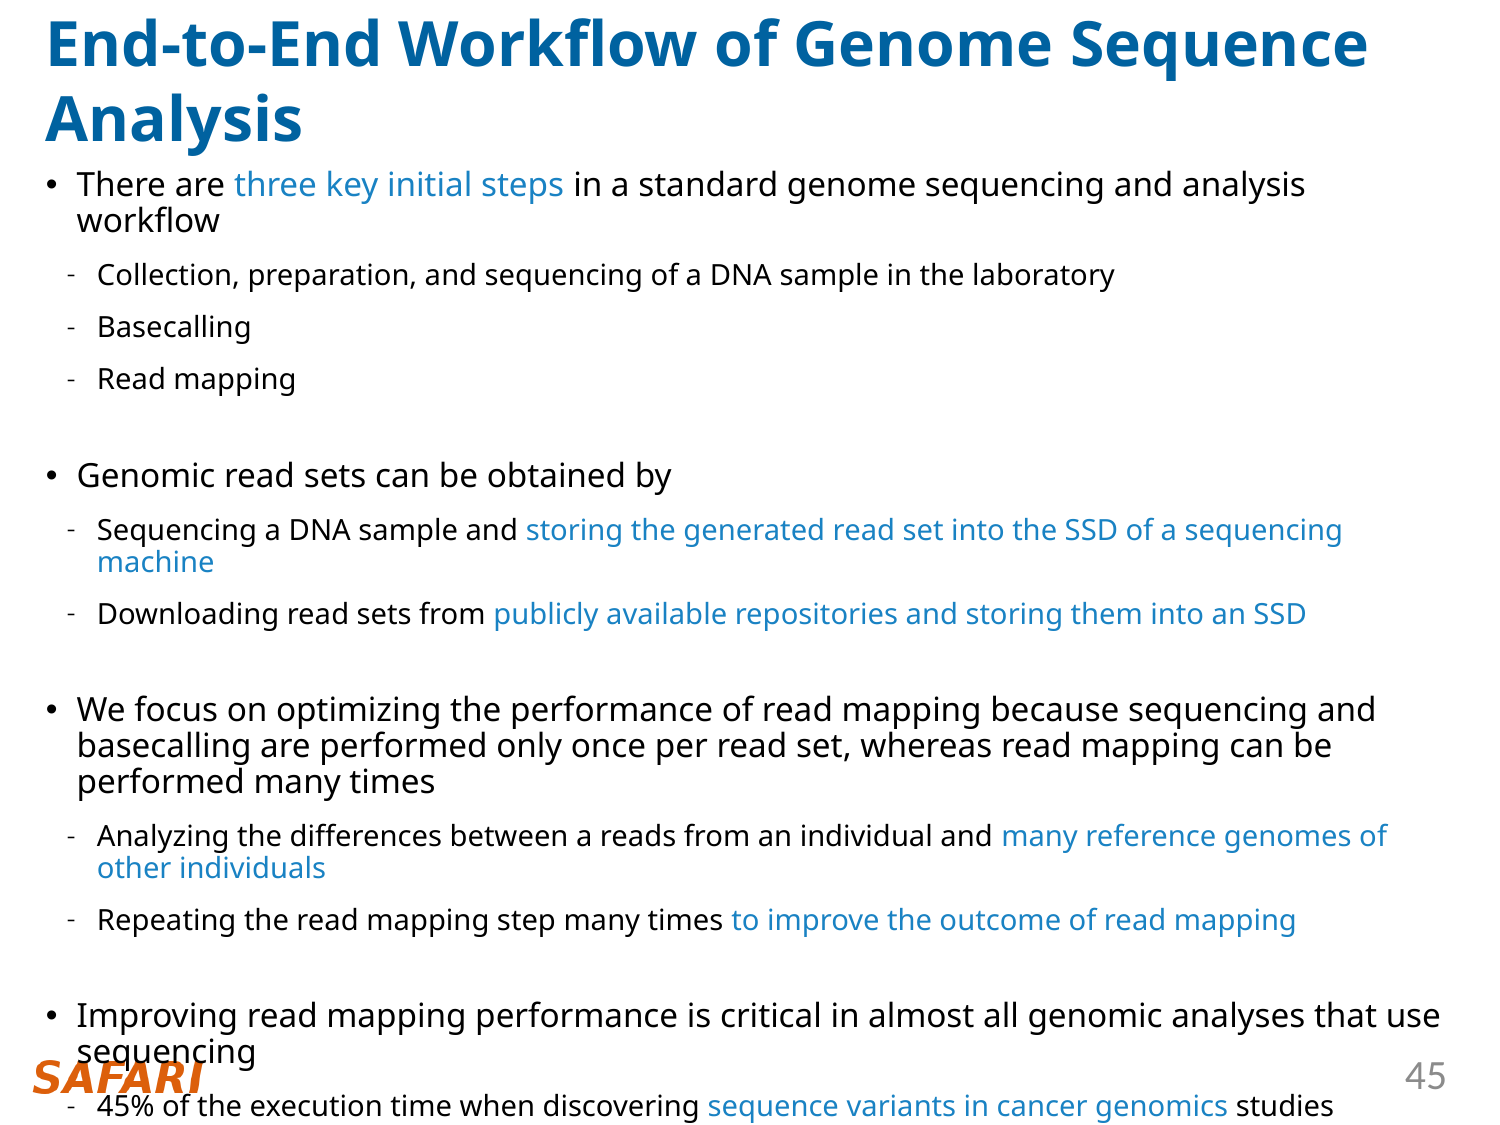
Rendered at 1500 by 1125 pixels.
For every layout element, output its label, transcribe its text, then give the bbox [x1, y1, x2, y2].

title End-to-End Workflow of Genome Sequence Analysis [31, 15, 1475, 143]
picture [31, 1051, 209, 1104]
list There are three key initial steps in a standard genome sequencing and analysis workflow Collection, preparation, and sequencing of a DNA sample in the laboratory Basecalling Read mapping Genomic read sets can be obtained by Sequencing a DNA sample and storing the generated read set into the SSD of a sequencing machine Downloading read sets from publicly available repositories and storing them into an SSD We focus on optimizing the performance of read mapping because sequencing and basecalling are performed only once per read set, whereas read mapping can be performed many times Analyzing the differences between a reads from an individual and many reference genomes of other individuals Repeating the read mapping step many times to improve the outcome of read mapping Improving read mapping performance is critical in almost all genomic analyses that use sequencing 45% of the execution time when discovering sequence variants in cancer genomics studies 60% of the execution time when profiling the species composition of a multi-species (i.e., metagenomic) read [31, 160, 1475, 1043]
